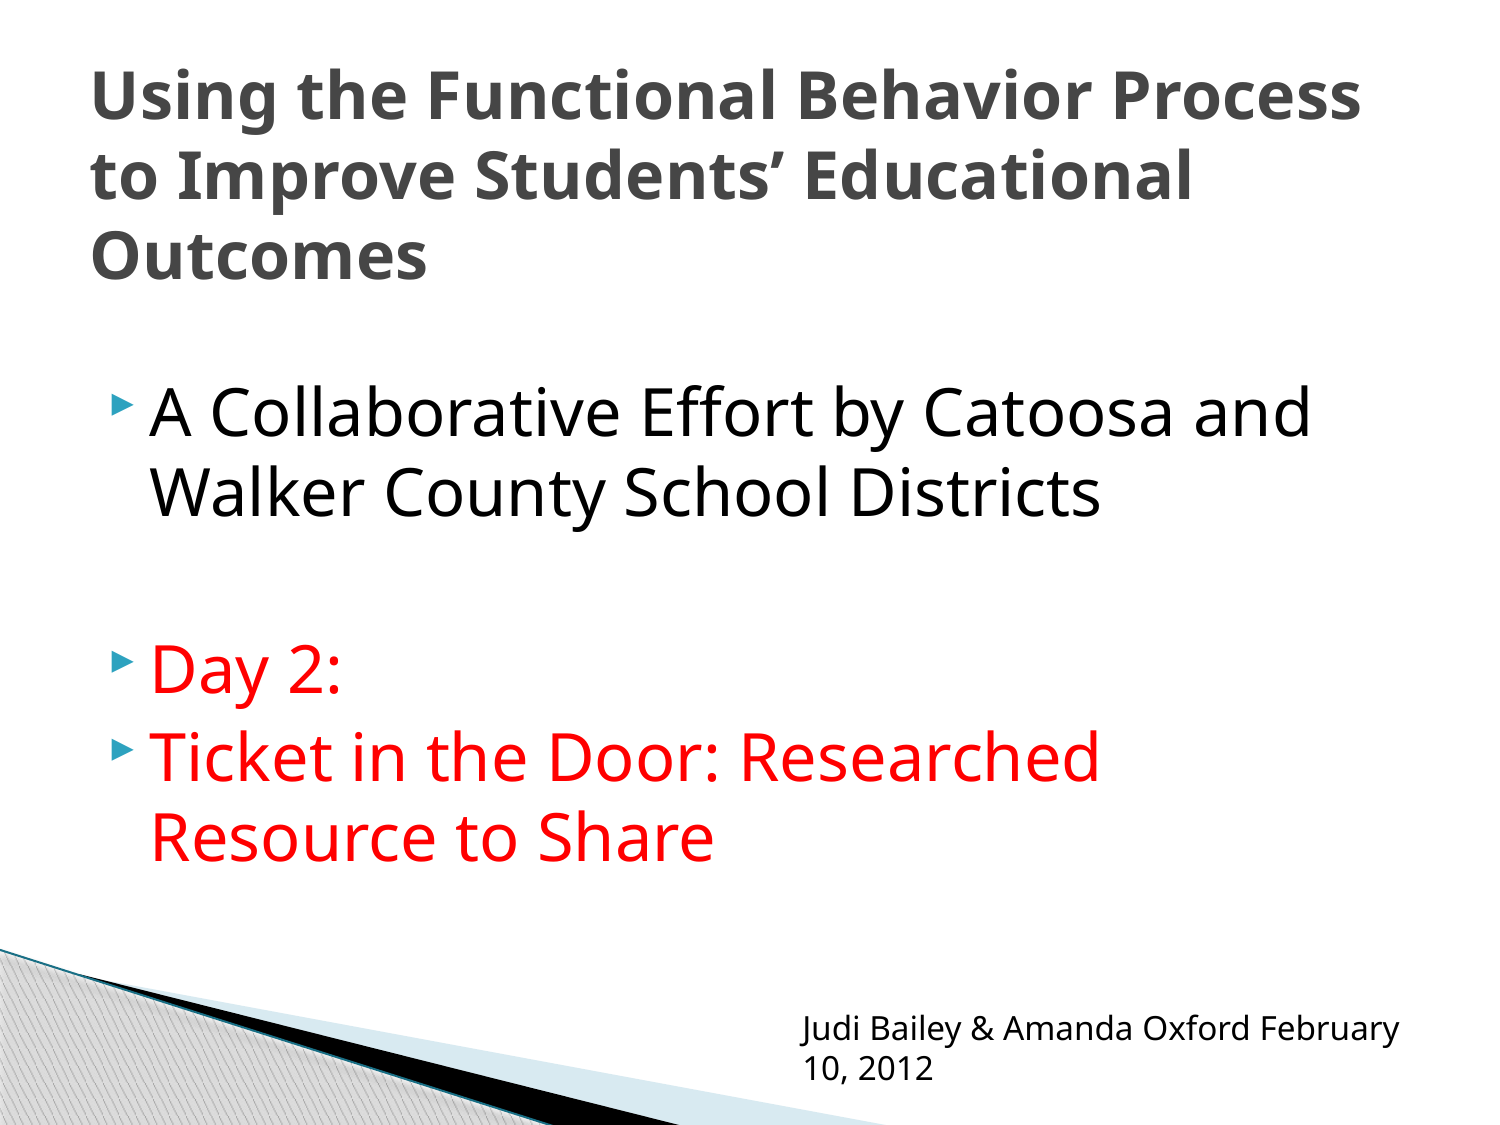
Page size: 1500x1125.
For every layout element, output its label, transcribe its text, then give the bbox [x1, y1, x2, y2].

list A Collaborative Effort by Catoosa and Walker County School Districts Day 2: Ticket in the Door: Researched Resource to Share [74, 362, 1426, 1076]
title Using the Functional Behavior Process to Improve Students’ Educational Outcomes [75, 45, 1425, 300]
text_box Judi Bailey & Amanda Oxford February 10, 2012 [787, 999, 1463, 1095]
